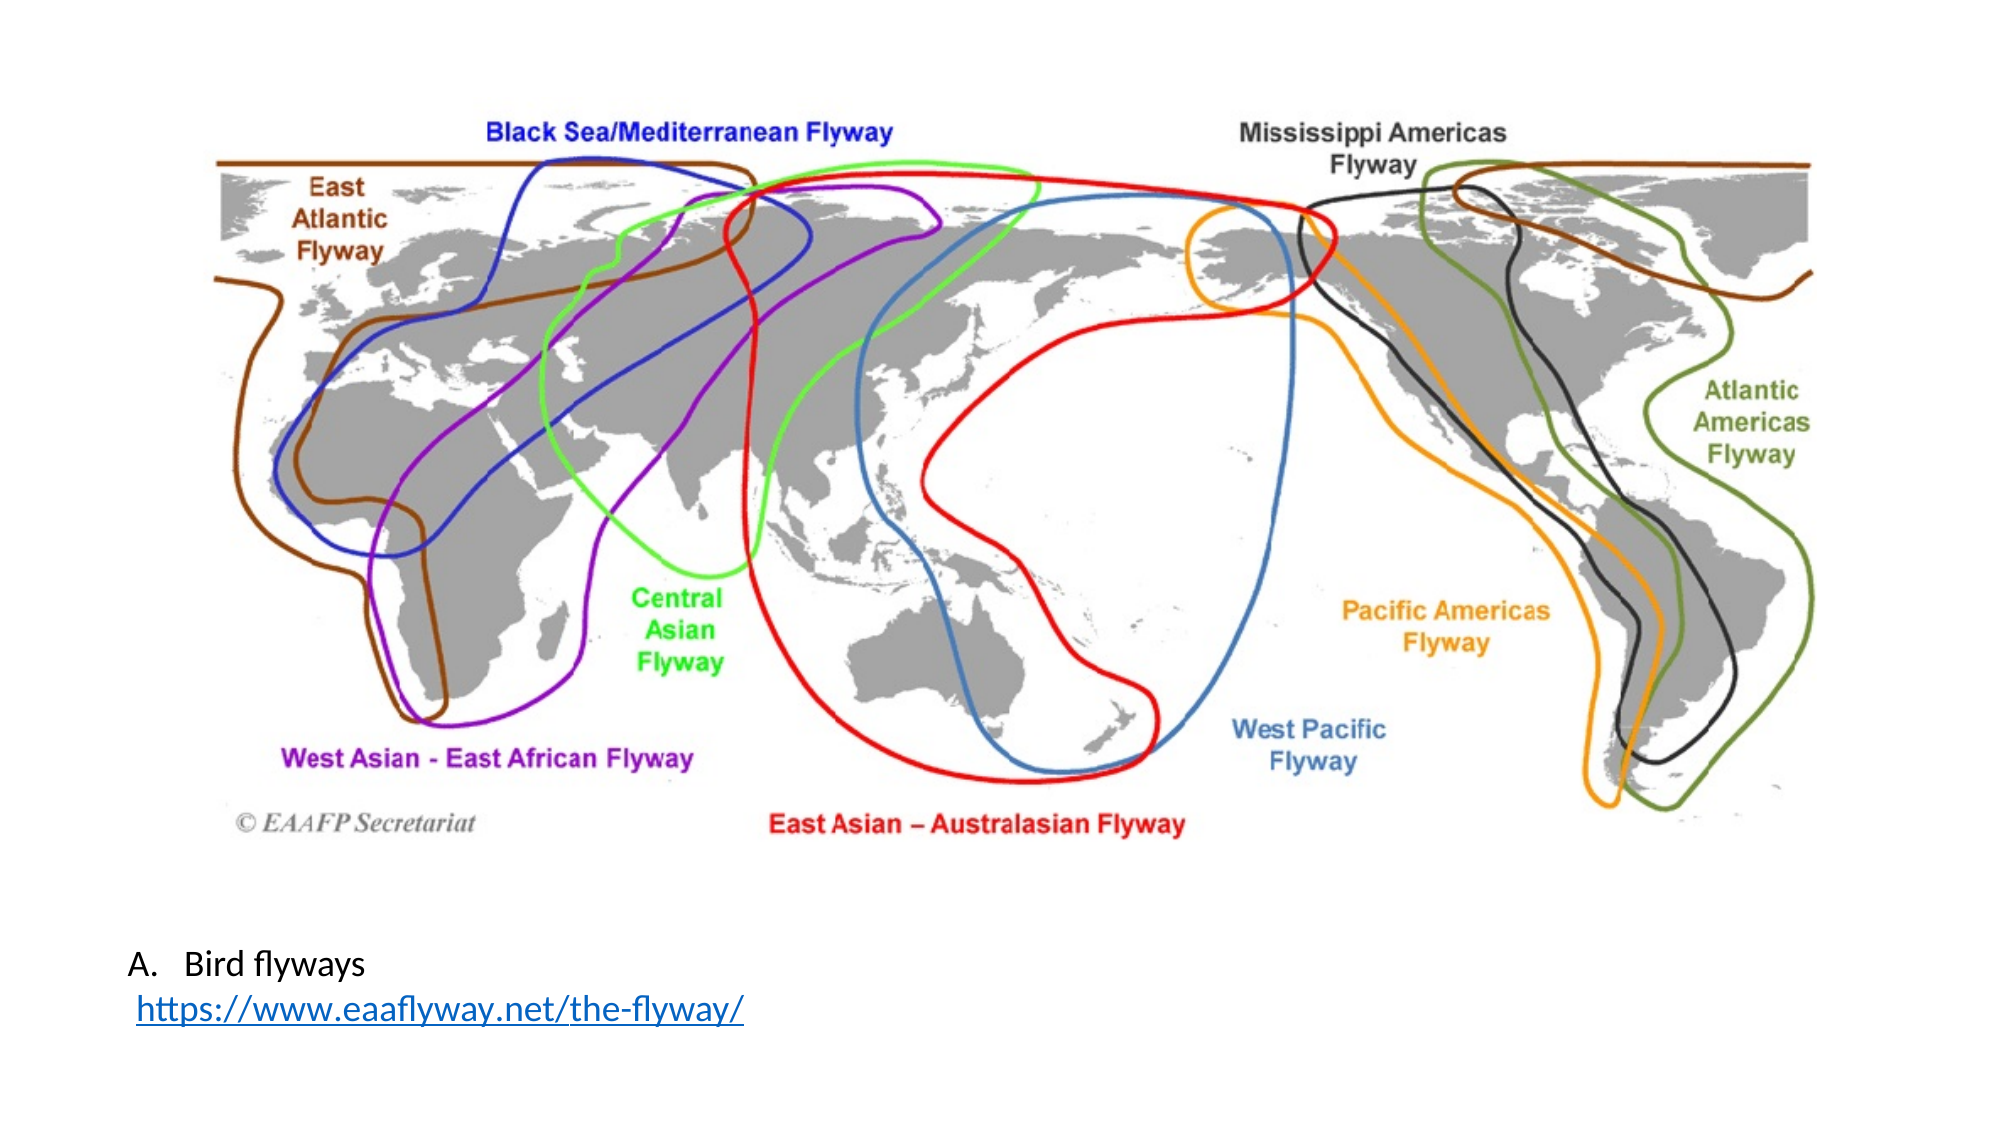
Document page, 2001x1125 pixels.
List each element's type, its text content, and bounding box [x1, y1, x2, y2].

text_box Bird flyways https://www.eaaflyway.net/the-flyway/ [113, 931, 1598, 1081]
picture [149, 97, 1817, 896]
